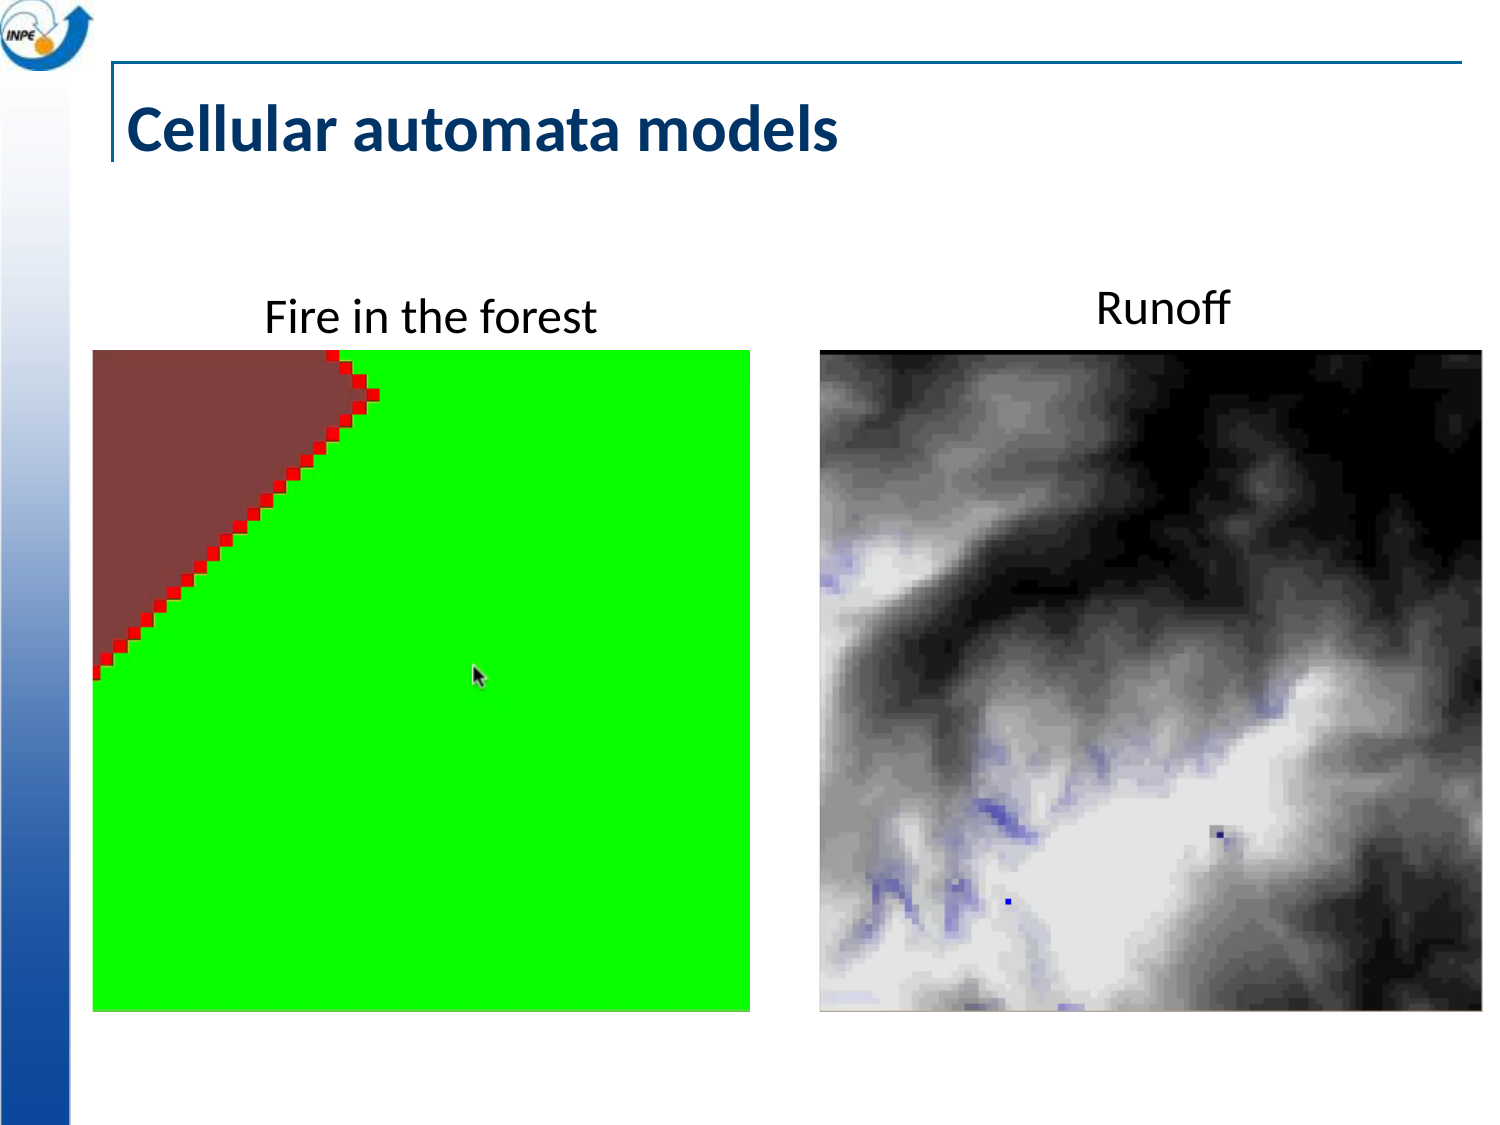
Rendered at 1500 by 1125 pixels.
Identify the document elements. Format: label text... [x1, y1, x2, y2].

text_box Fire in the forest [147, 276, 715, 348]
picture [819, 349, 1483, 1012]
picture [92, 349, 751, 1012]
picture [0, 0, 94, 1125]
text_box Runoff [879, 267, 1447, 348]
title Cellular automata models [112, 62, 1450, 188]
